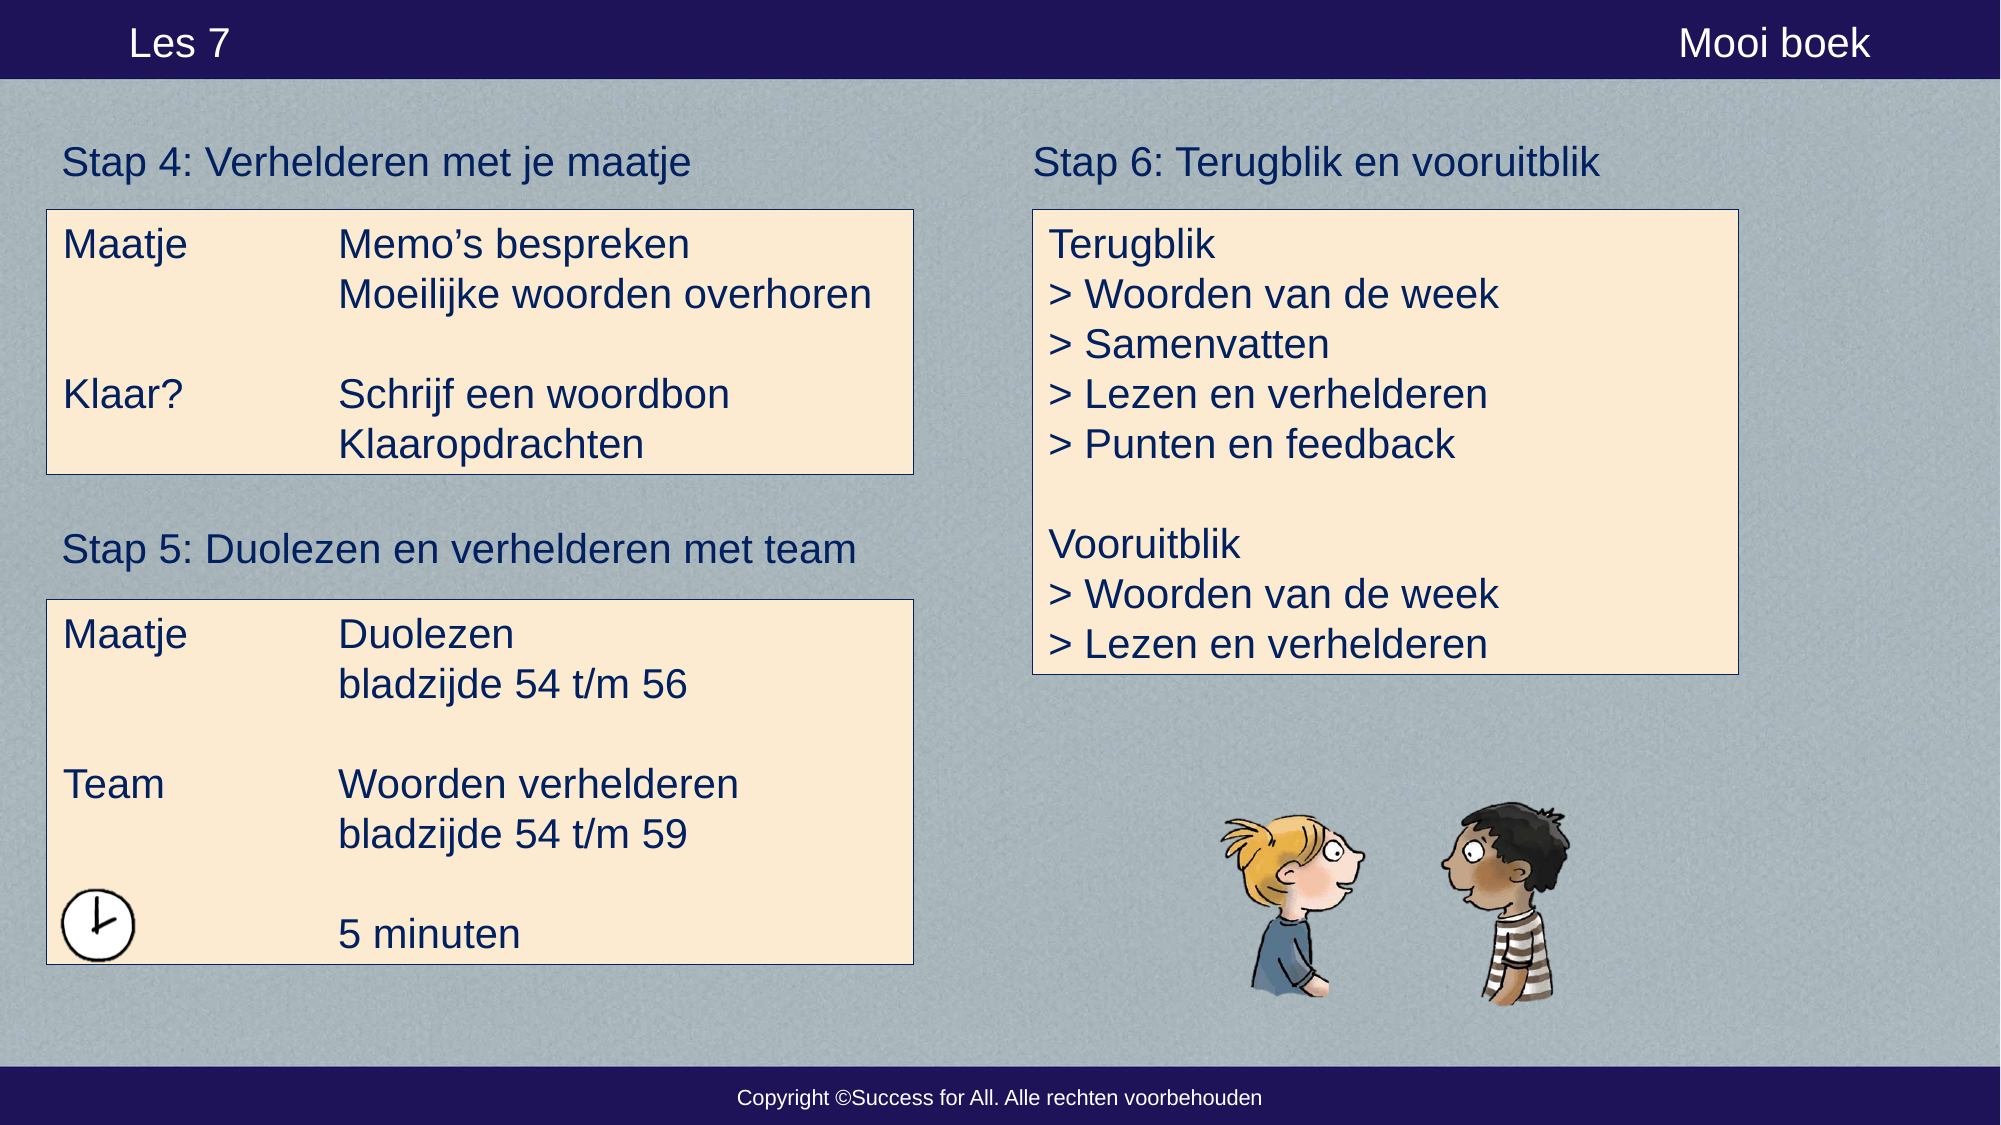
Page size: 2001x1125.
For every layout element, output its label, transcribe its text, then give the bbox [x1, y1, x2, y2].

text_box Les 7 [114, 8, 354, 73]
text_box Terugblik > Woorden van de week > Samenvatten > Lezen en verhelderen > Punten en feedback Vooruitblik > Woorden van de week > Lezen en verhelderen [1032, 209, 1739, 675]
text_box Maatje Memo’s bespreken Moeilijke woorden overhoren Klaar? Schrijf een woordbon Klaaropdrachten [46, 209, 914, 475]
text_box Stap 5: Duolezen en verhelderen met team [46, 514, 890, 580]
text_box Mooi boek [999, 8, 1886, 73]
text_box Copyright ©Success for All. Alle rechten voorbehouden [0, 1076, 2000, 1125]
text_box Maatje Duolezen bladzijde 54 t/m 56 Team Woorden verhelderen bladzijde 54 t/m 59 5 minuten [46, 599, 914, 965]
picture [0, 0, 2001, 1125]
text_box Stap 4: Verhelderen met je maatje [46, 127, 839, 192]
text_box Stap 6: Terugblik en vooruitblik [1017, 127, 1810, 192]
